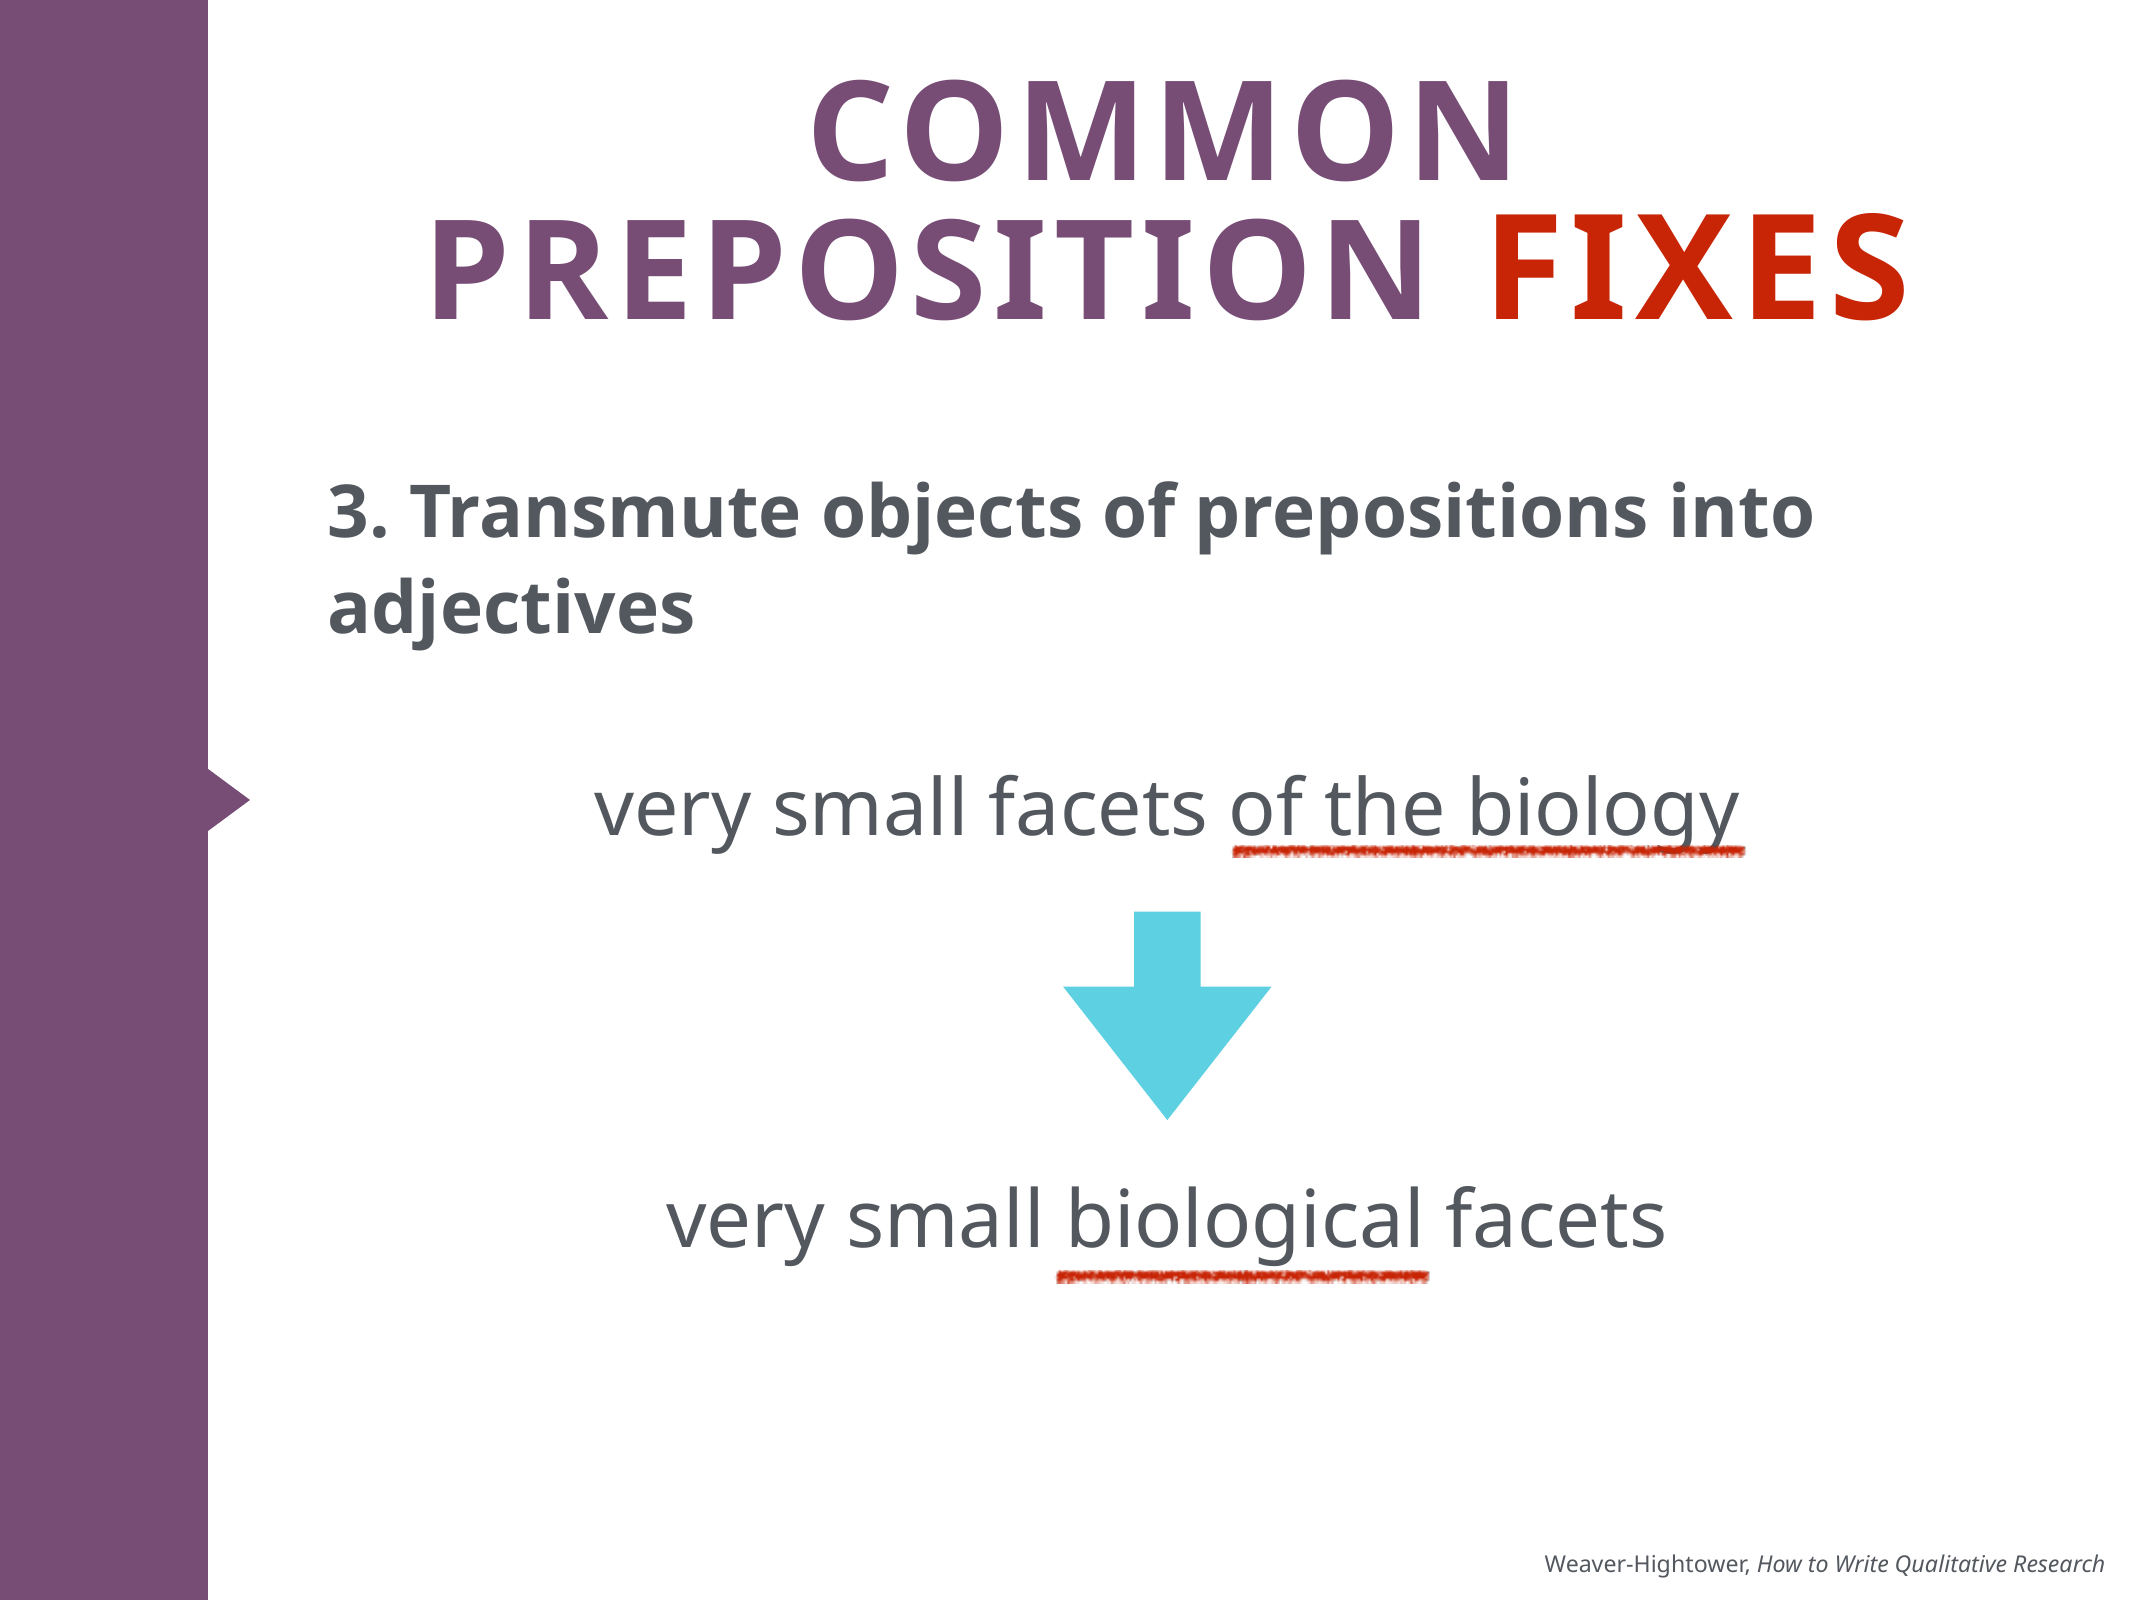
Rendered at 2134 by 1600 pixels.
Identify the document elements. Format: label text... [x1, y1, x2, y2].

text_box very small facets of the biology [560, 747, 1775, 853]
picture [1225, 845, 1754, 859]
text_box 3. Transmute objects of prepositions into adjectives [327, 455, 2091, 666]
title Common Preposition fixes [297, 37, 2038, 384]
picture [1049, 1270, 1439, 1284]
text_box [1063, 911, 1272, 1121]
text_box very small biological facets [325, 1157, 2009, 1264]
